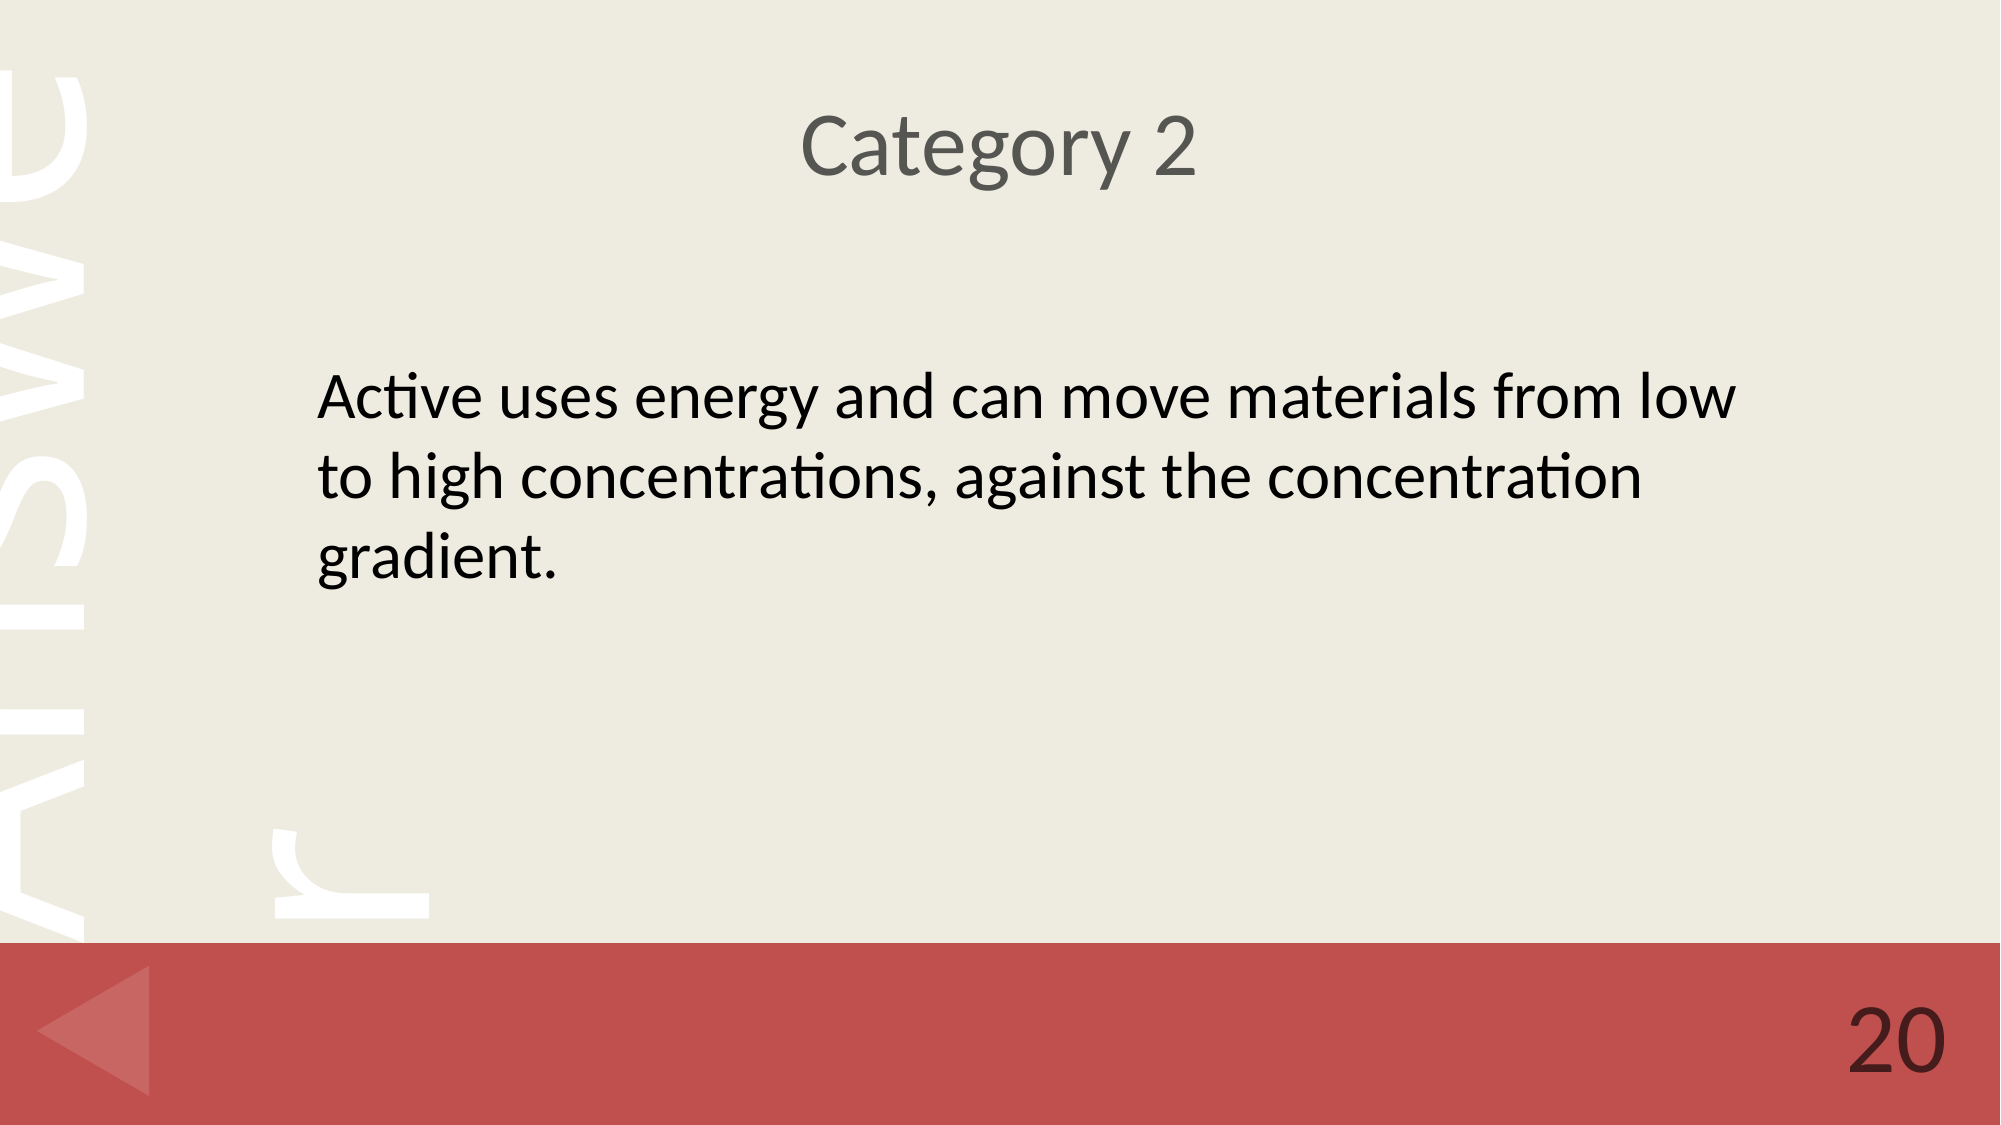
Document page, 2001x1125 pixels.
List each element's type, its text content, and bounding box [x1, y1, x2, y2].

list Active uses energy and can move materials from low to high concentrations, against the concentration gradient. [302, 307, 1760, 636]
title Category 2 [99, 45, 1900, 233]
list 20 [1494, 967, 1963, 1097]
